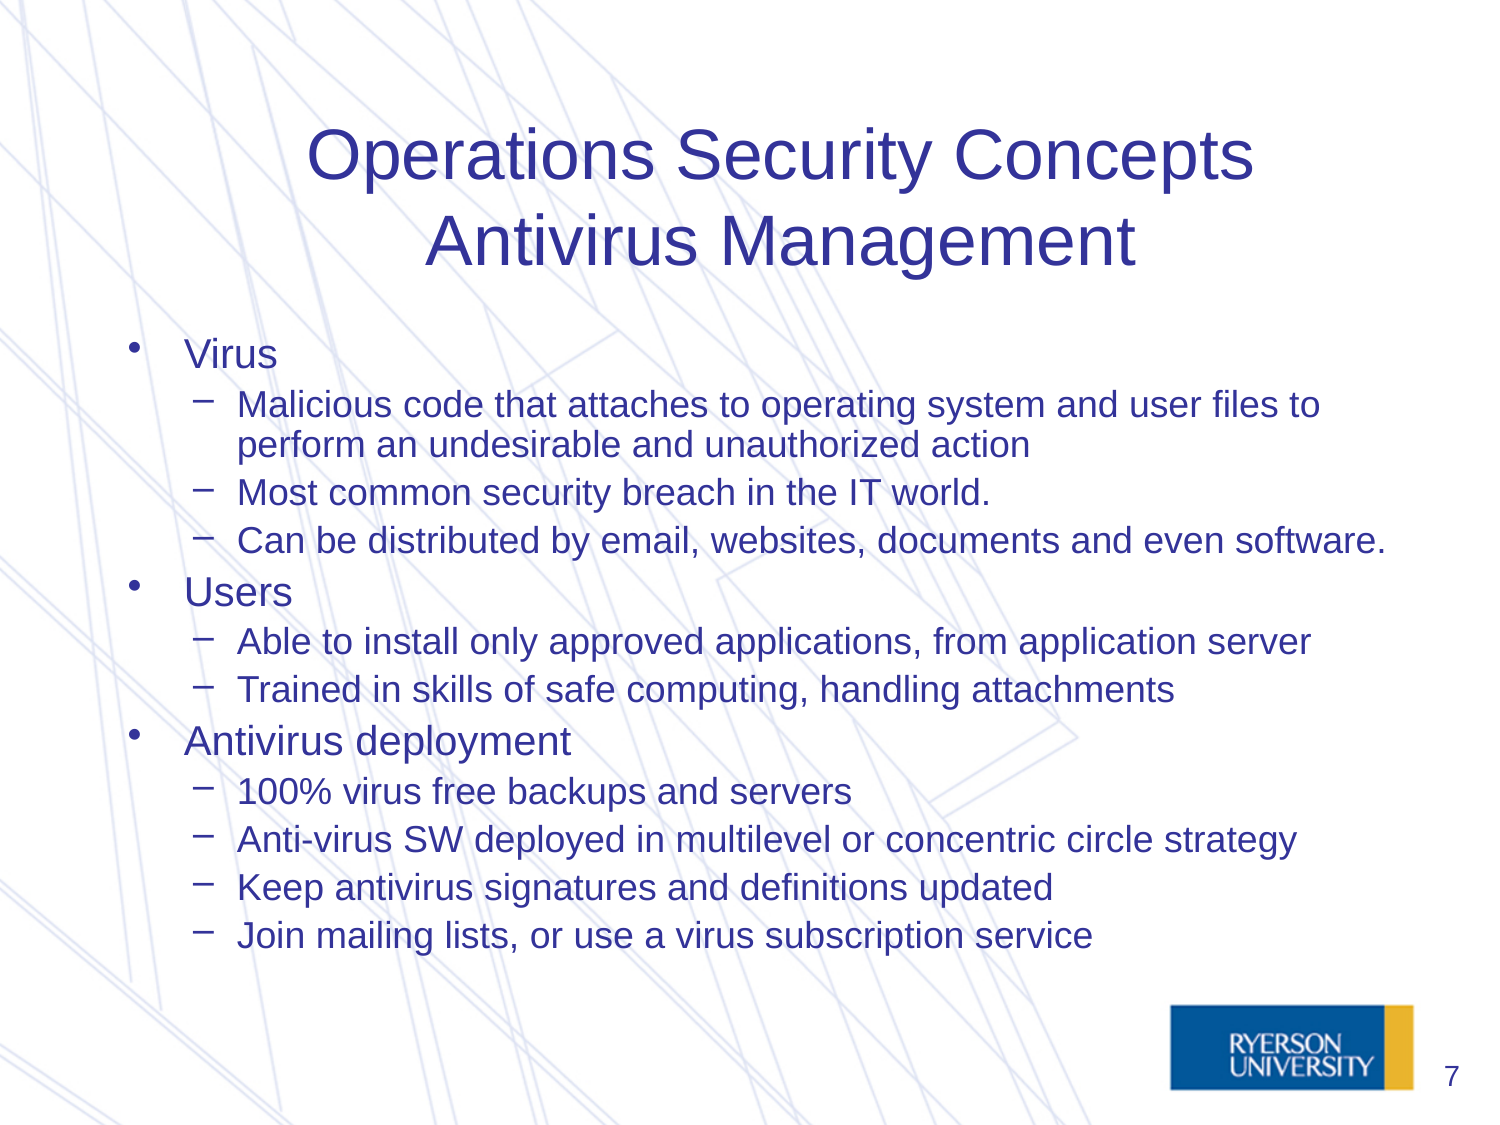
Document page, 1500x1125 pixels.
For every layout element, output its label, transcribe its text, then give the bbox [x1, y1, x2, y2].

list Virus Malicious code that attaches to operating system and user files to perform an undesirable and unauthorized action Most common security breach in the IT world. Can be distributed by email, websites, documents and even software. Users Able to install only approved applications, from application server Trained in skills of safe computing, handling attachments Antivirus deployment 100% virus free backups and servers Anti-virus SW deployed in multilevel or concentric circle strategy Keep antivirus signatures and definitions updated Join mailing lists, or use a virus subscription service [112, 324, 1451, 1001]
slide_number 7 [1399, 1049, 1476, 1113]
title Operations Security Concepts Antivirus Management [112, 99, 1451, 288]
picture [0, 0, 1500, 1125]
